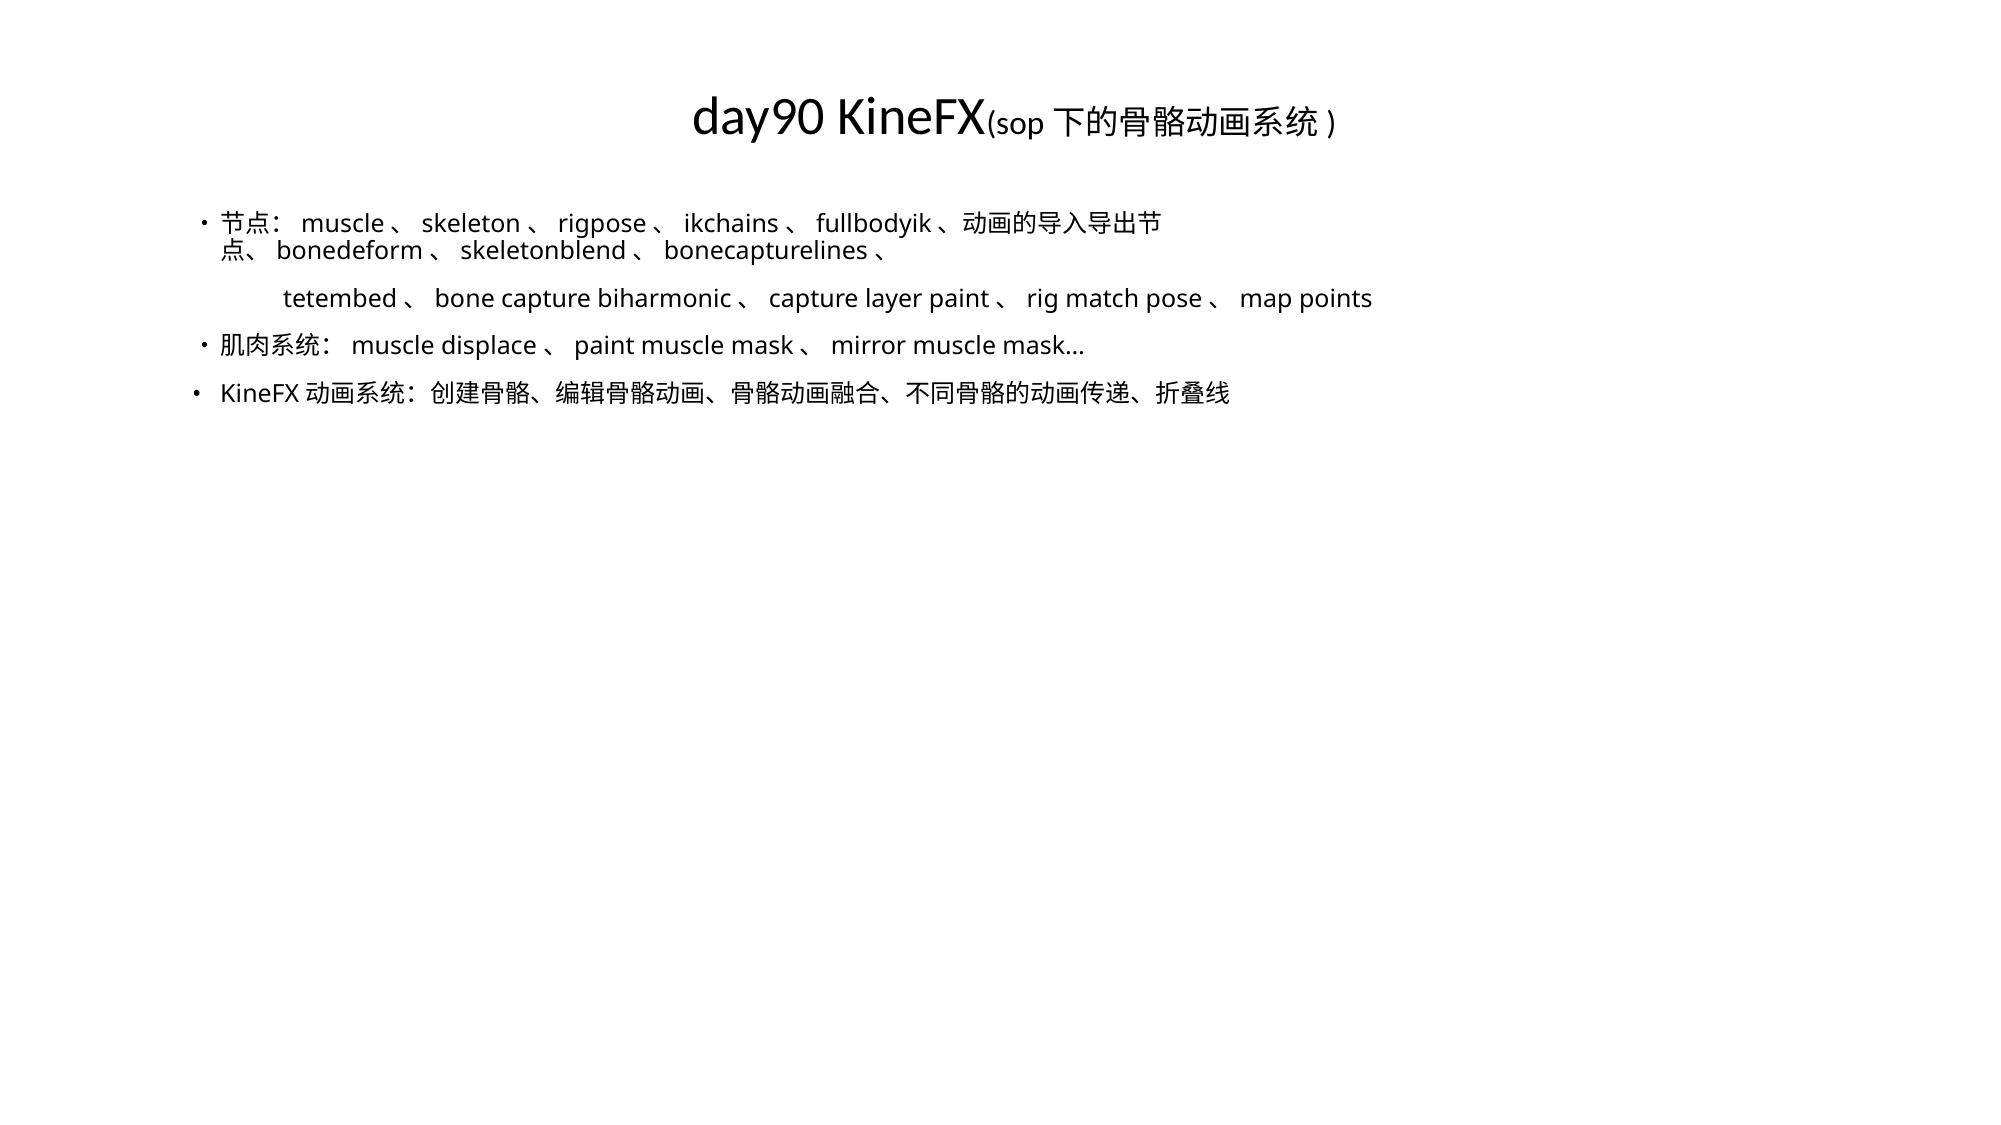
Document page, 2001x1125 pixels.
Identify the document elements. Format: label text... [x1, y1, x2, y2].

subtitle • 节点：muscle、skeleton、rigpose、ikchains、fullbodyik、动画的导入导出节点、bonedeform、skeletonblend、bonecapturelines、 tetembed、bone capture biharmonic、capture layer paint、rig match pose、map points • 肌肉系统：muscle displace、paint muscle mask、mirror muscle mask… • KineFX动画系统：创建骨骼、编辑骨骼动画、骨骼动画融合、不同骨骼的动画传递、折叠线 [176, 203, 1815, 903]
title day90 KineFX(sop下的骨骼动画系统) [543, 41, 1486, 154]
